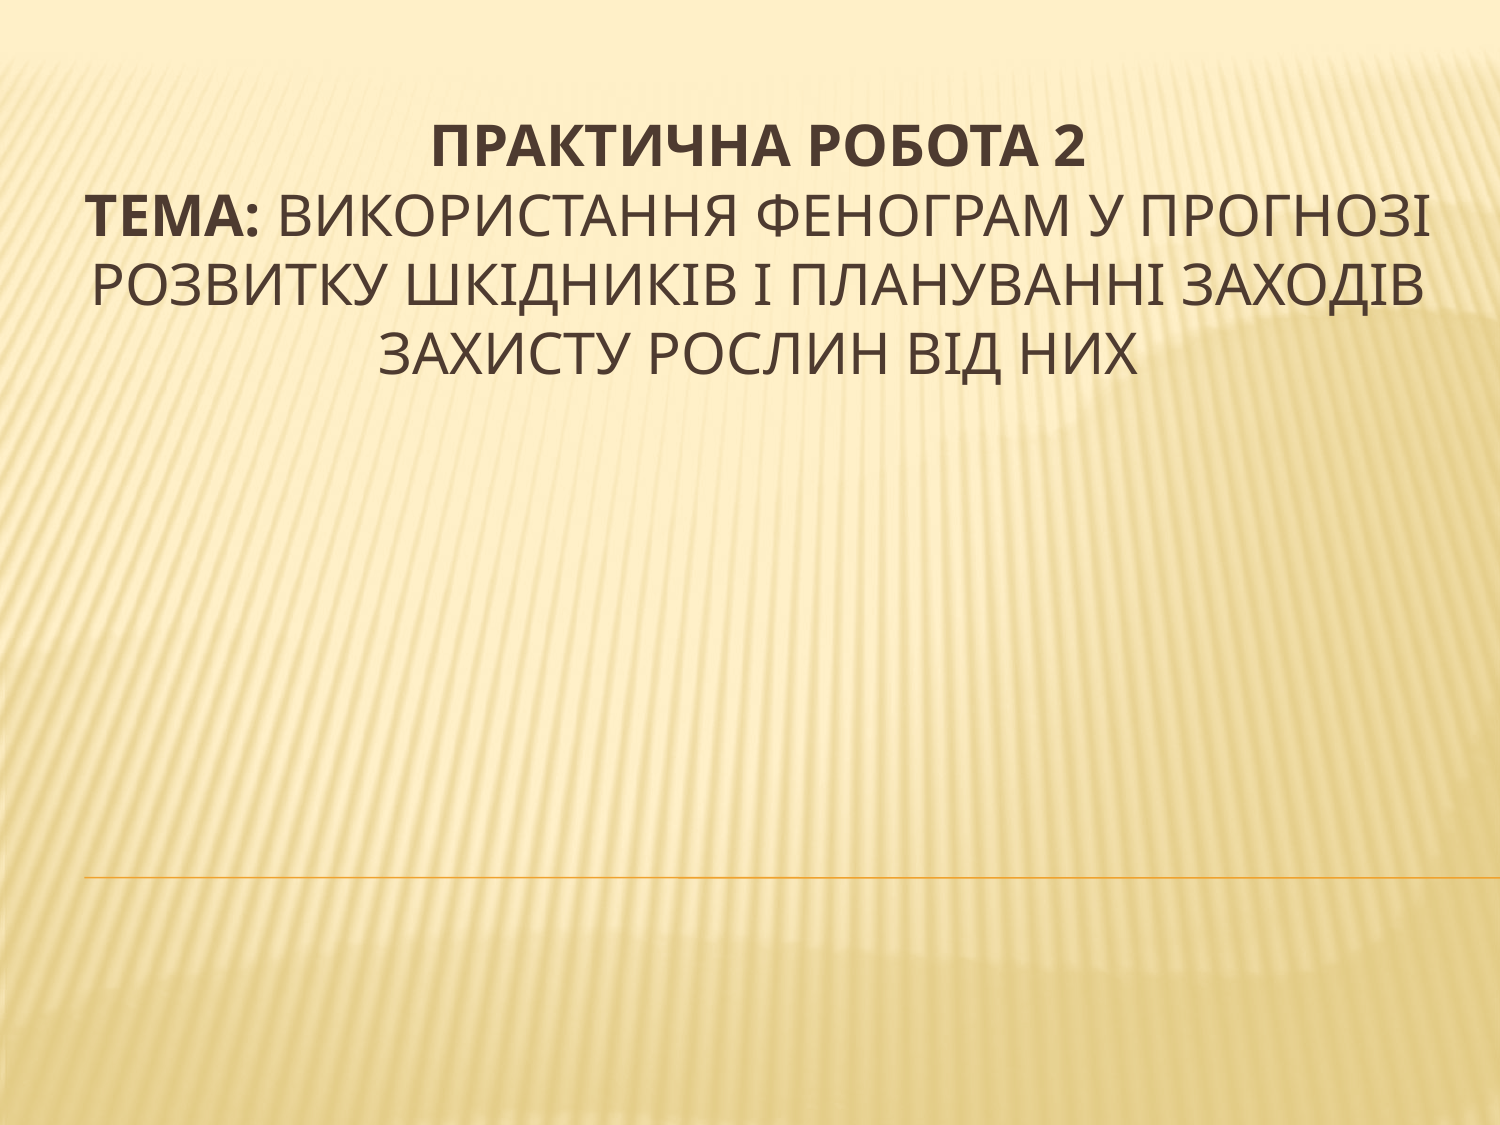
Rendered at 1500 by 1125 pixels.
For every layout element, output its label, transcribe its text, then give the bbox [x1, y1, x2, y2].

title Практична робота 2 Тема: Використання фенограм у прогнозі розвитку шкідників і плануванні заходів захисту рослин від них [64, 101, 1453, 516]
